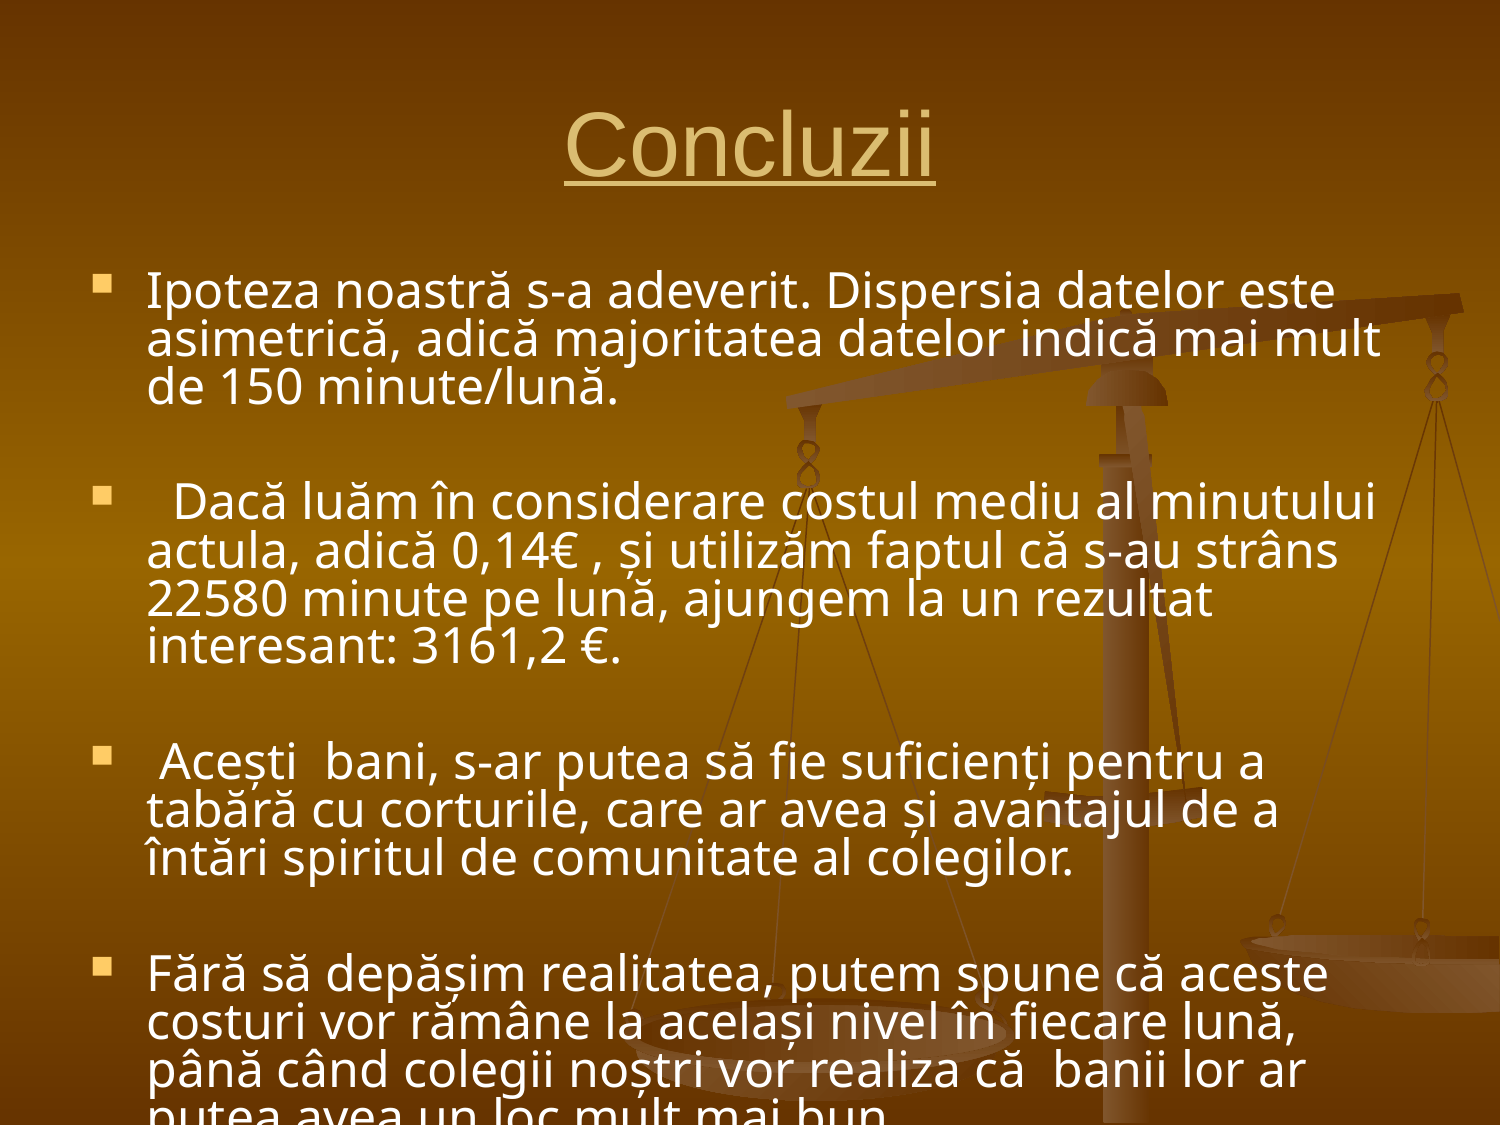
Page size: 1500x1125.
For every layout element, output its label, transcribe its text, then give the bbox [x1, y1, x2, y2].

title Concluzii [74, 45, 1426, 234]
list Ipoteza noastră s-a adeverit. Dispersia datelor este asimetrică, adică majoritatea datelor indică mai mult de 150 minute/lună. Dacă luăm în considerare costul mediu al minutului actula, adică 0,14€ , și utilizăm faptul că s-au strâns 22580 minute pe lună, ajungem la un rezultat interesant: 3161,2 €. Acești bani, s-ar putea să fie suficienți pentru a tabără cu corturile, care ar avea și avantajul de a întări spiritul de comunitate al colegilor. Fără să depășim realitatea, putem spune că aceste costuri vor rămâne la același nivel în fiecare lună, până când colegii noștri vor realiza că banii lor ar putea avea un loc mult mai bun. [74, 262, 1426, 1006]
